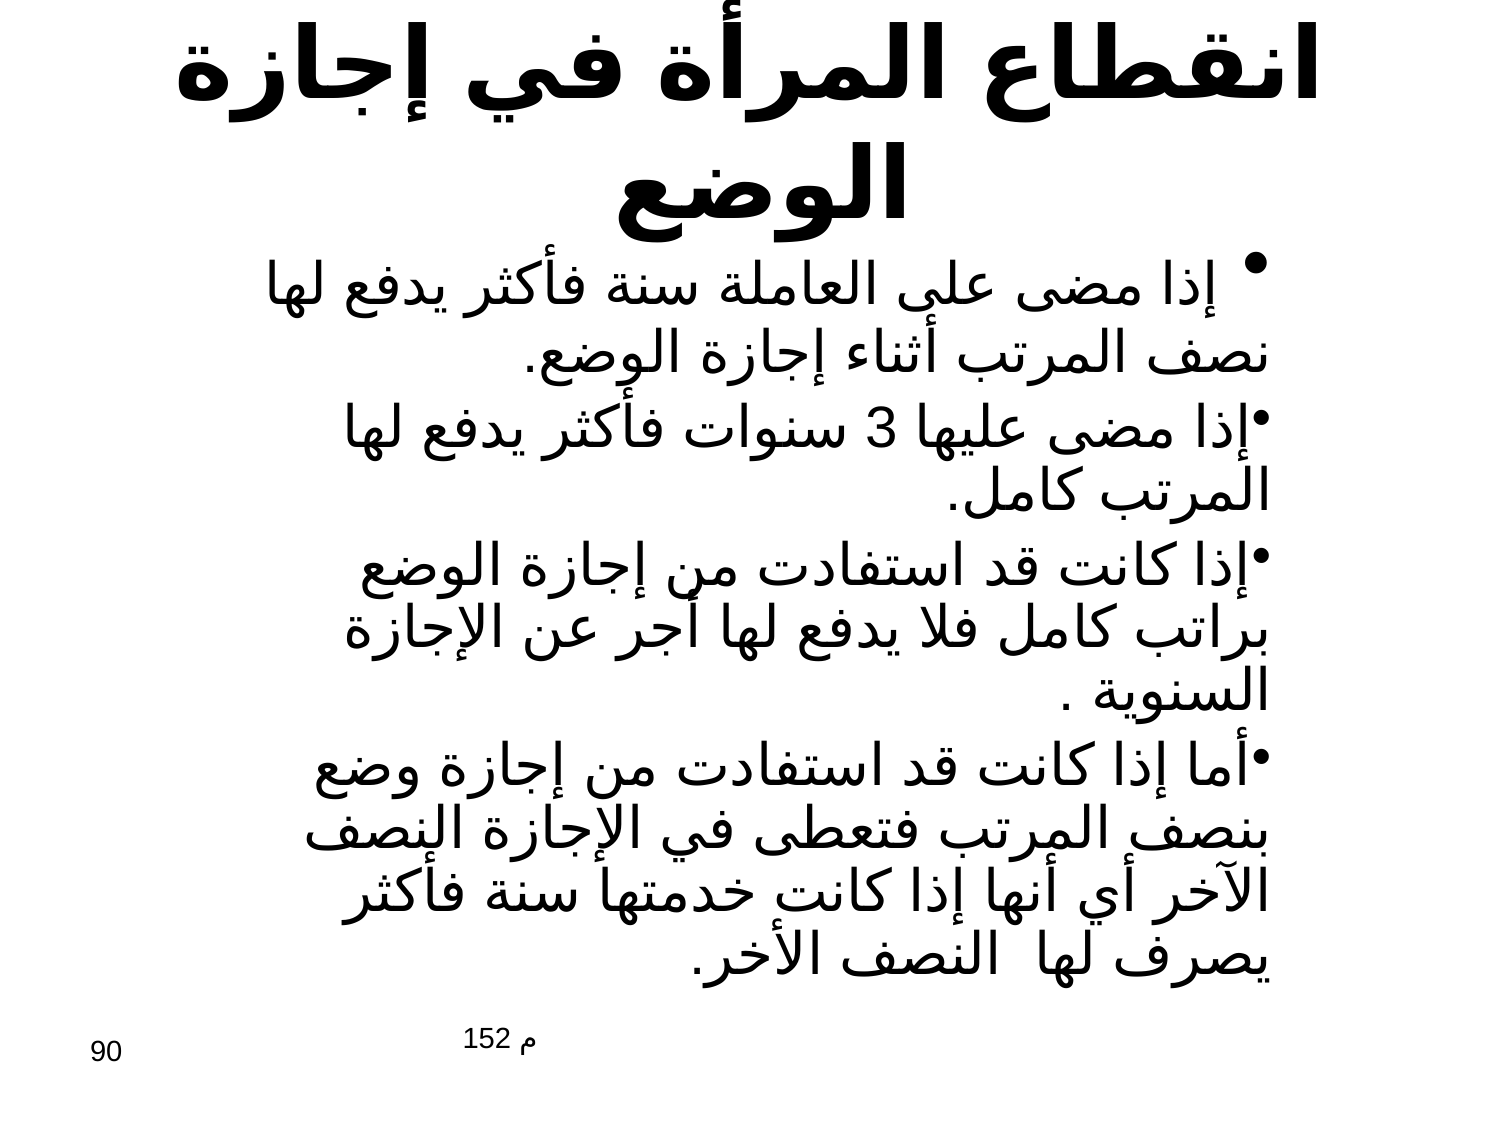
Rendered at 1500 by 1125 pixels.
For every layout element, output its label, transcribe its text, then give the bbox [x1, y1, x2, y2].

slide_number 90 [74, 1024, 426, 1103]
subtitle إذا مضى على العاملة سنة فأكثر يدفع لها نصف المرتب أثناء إجازة الوضع. إذا مضى عليها 3 سنوات فأكثر يدفع لها المرتب كامل. إذا كانت قد استفادت من إجازة الوضع براتب كامل فلا يدفع لها أجر عن الإجازة السنوية . أما إذا كانت قد استفادت من إجازة وضع بنصف المرتب فتعطى في الإجازة النصف الآخر أي أنها إذا كانت خدمتها سنة فأكثر يصرف لها النصف الأخر. م 152 [237, 224, 1288, 988]
title انقطاع المرأة في إجازة الوضع [112, 49, 1388, 188]
